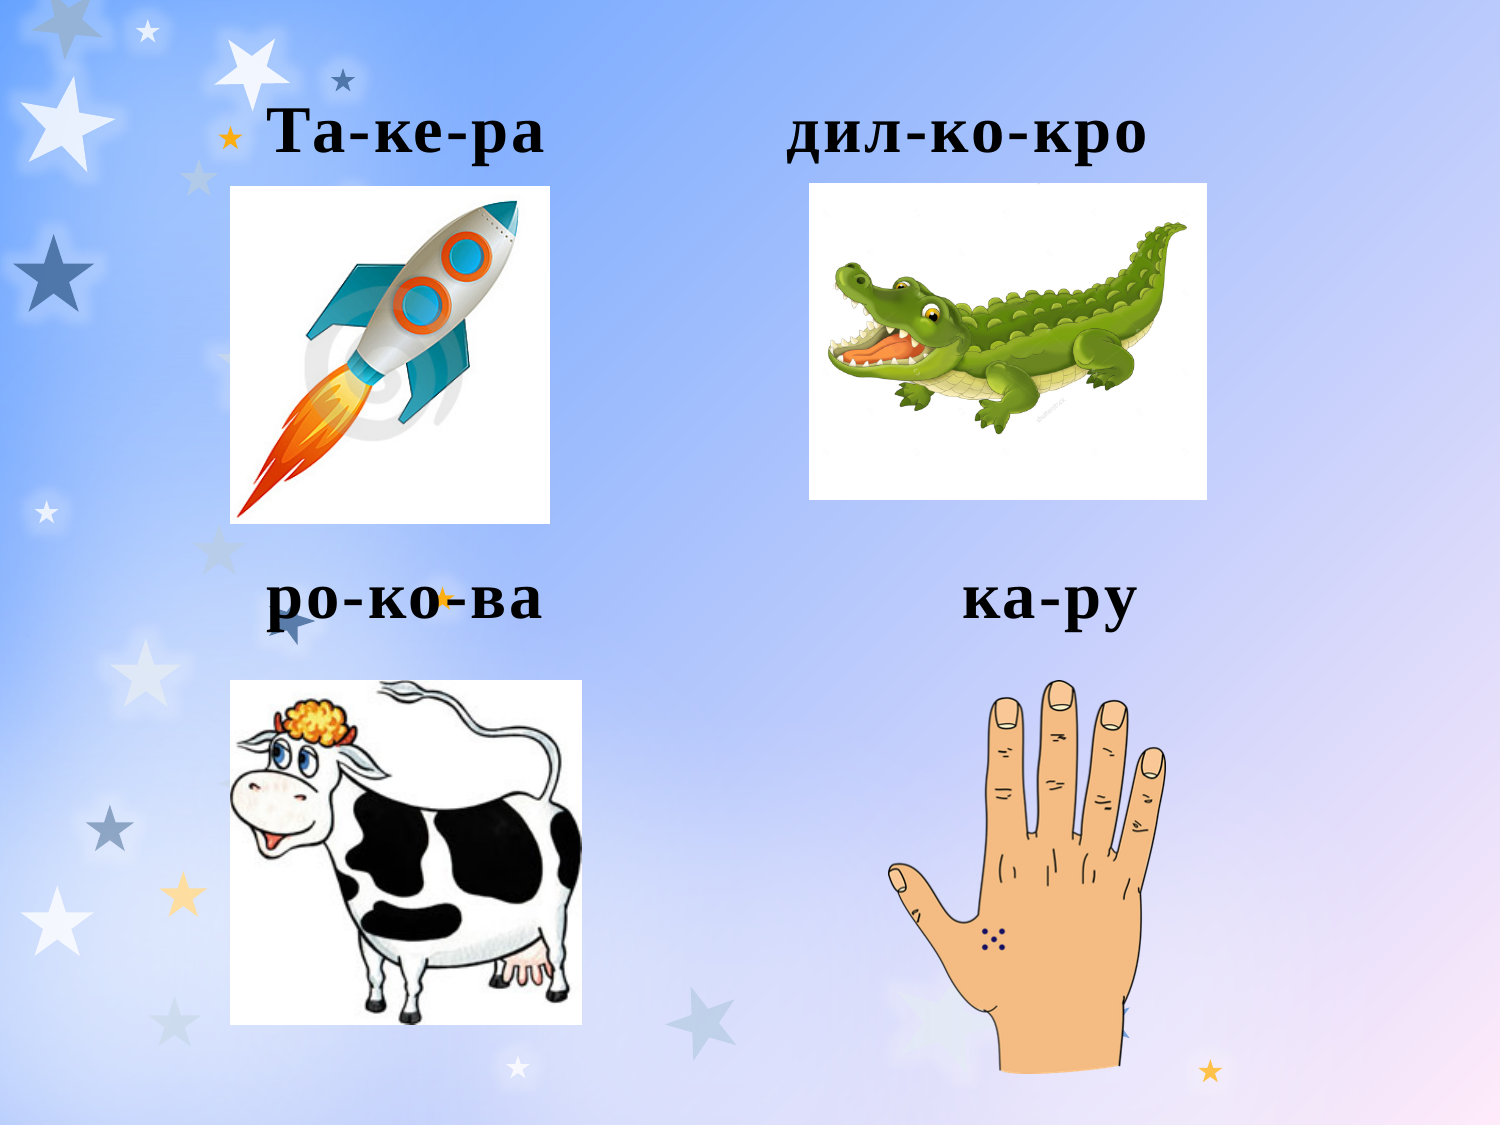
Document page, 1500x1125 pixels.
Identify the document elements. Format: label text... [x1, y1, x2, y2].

picture [808, 183, 1208, 500]
picture [229, 680, 583, 1025]
subtitle Та-ке-ра дил-ко-кро ро-ко-ва ка-ру [112, 78, 1275, 925]
picture [888, 680, 1166, 1074]
picture [229, 185, 550, 524]
